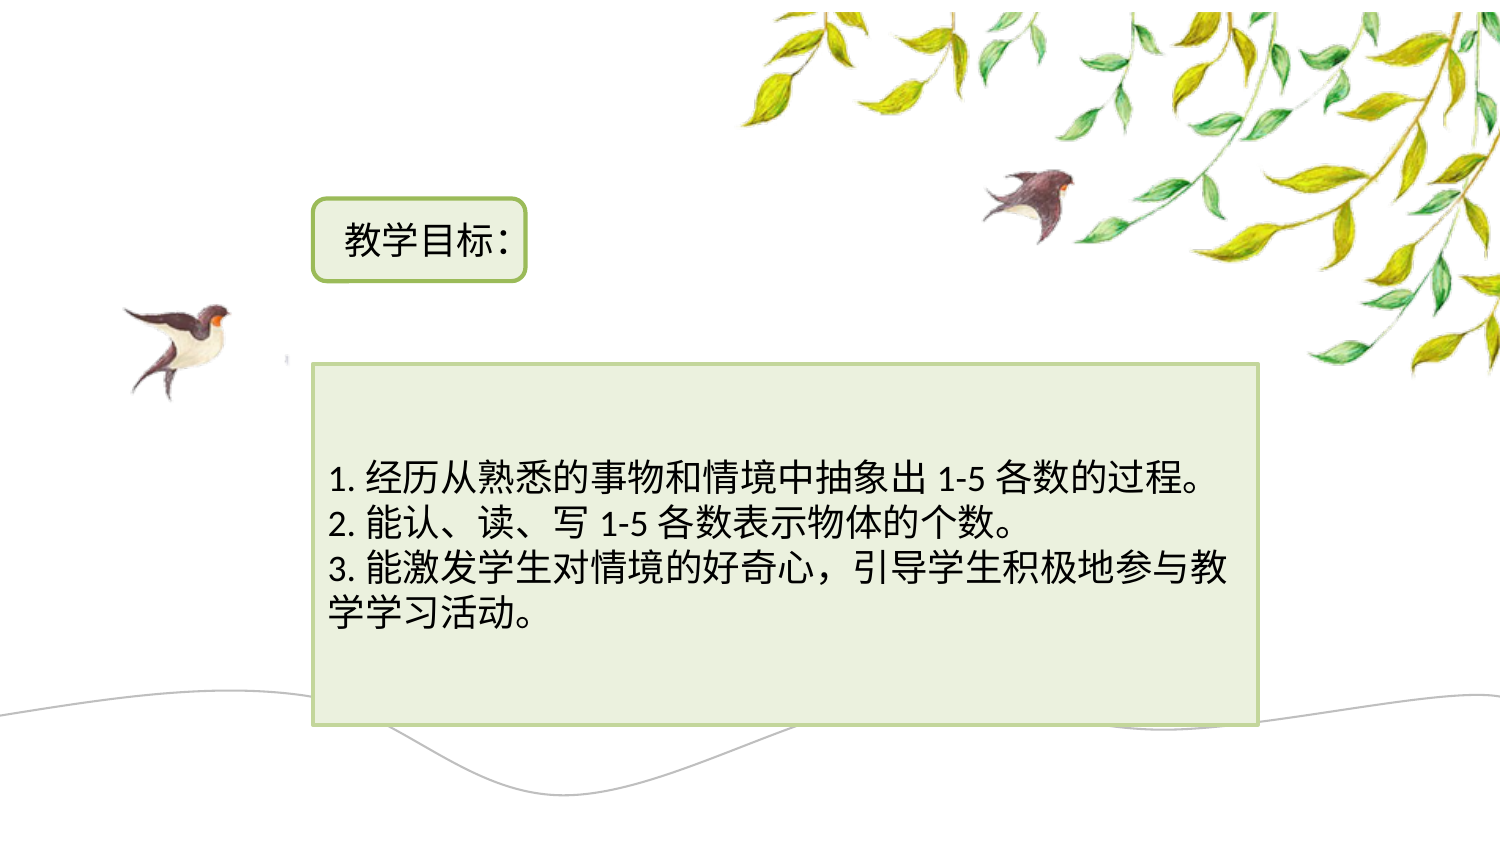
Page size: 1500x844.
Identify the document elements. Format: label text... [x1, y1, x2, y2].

text_box 1.经历从熟悉的事物和情境中抽象出1-5各数的过程。 2.能认、读、写1-5各数表示物体的个数。 3.能激发学生对情境的好奇心，引导学生积极地参与教学学习活动。 [311, 467, 1260, 727]
text_box [0, 688, 311, 718]
text_box [385, 727, 800, 798]
picture [89, 12, 1500, 458]
text_box [1260, 692, 1500, 724]
text_box [1102, 727, 1235, 732]
